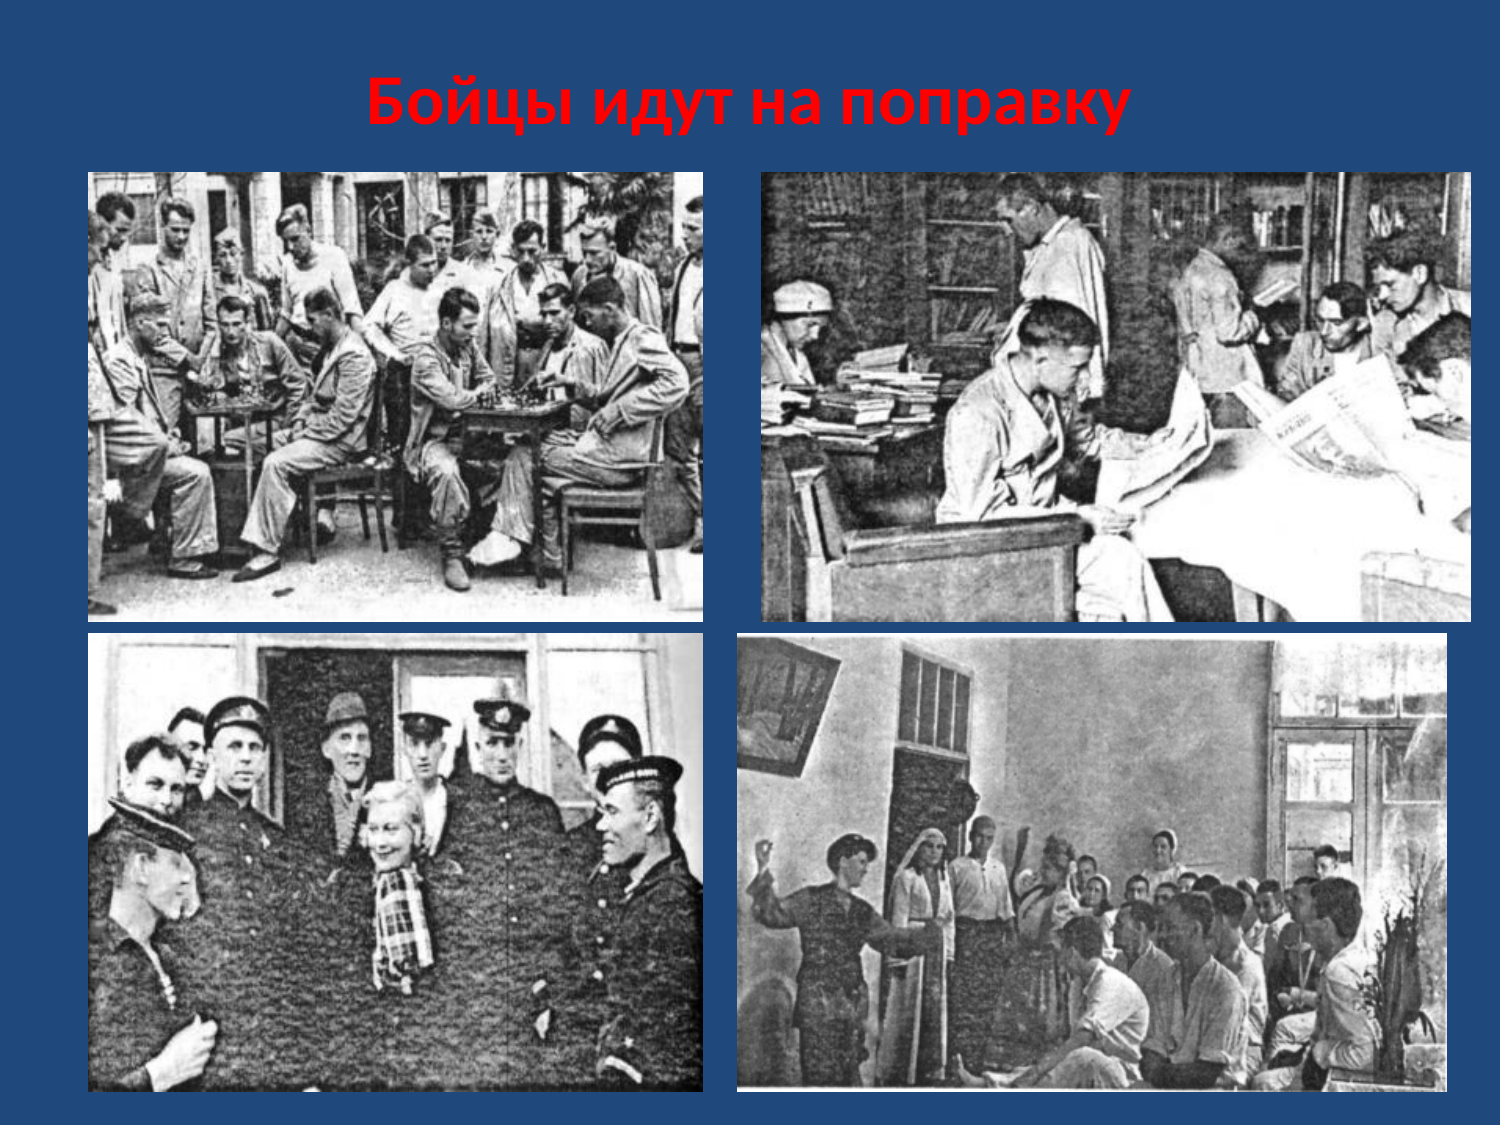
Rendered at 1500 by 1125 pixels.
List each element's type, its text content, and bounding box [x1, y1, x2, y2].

picture [737, 633, 1447, 1092]
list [761, 172, 1471, 622]
picture [88, 172, 703, 622]
title Бойцы идут на поправку [75, 45, 1425, 233]
picture [88, 633, 703, 1092]
